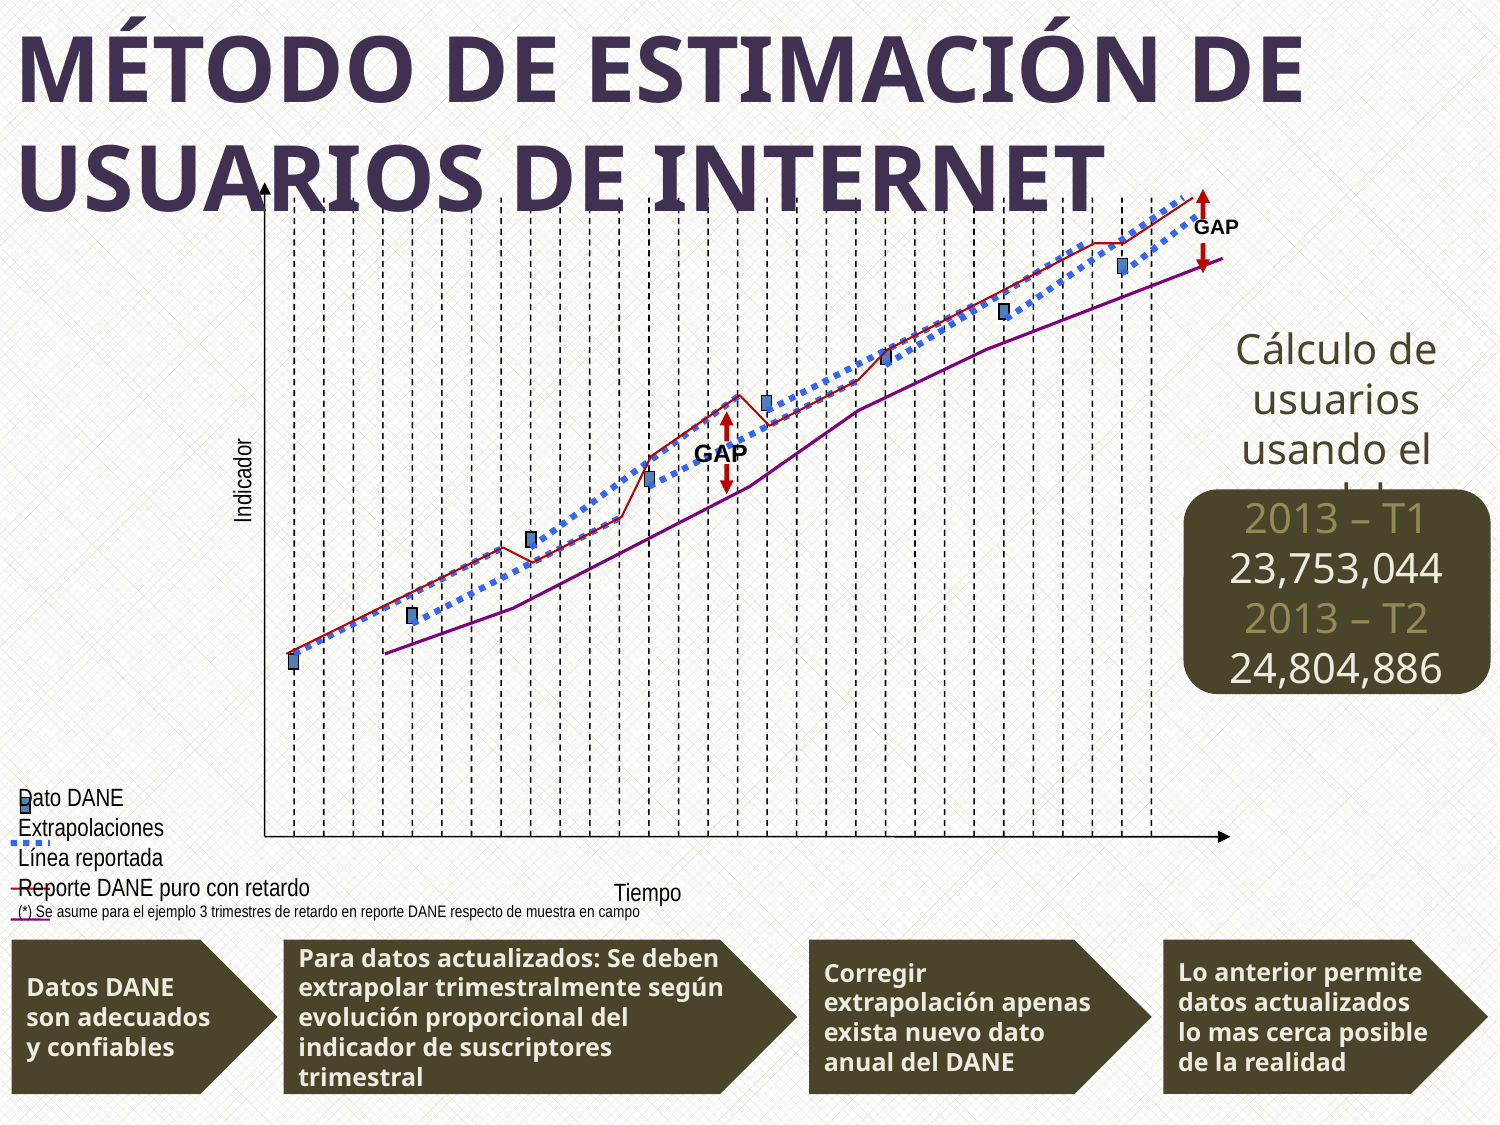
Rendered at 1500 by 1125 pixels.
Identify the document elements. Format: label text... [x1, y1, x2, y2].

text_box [10, 181, 1263, 976]
text_box Método de estimación de usuarios de internet [0, 2, 1500, 238]
text_box Lo anterior permite datos actualizados lo mas cerca posible de la realidad [1161, 937, 1491, 1097]
text_box Datos DANE son adecuados y confiables [9, 983, 280, 1097]
text_box Cálculo de usuarios usando el modelo [1267, 315, 1500, 531]
text_box 2013 – T1 23,753,044 2013 – T2 24,804,886 [1267, 487, 1493, 697]
text_box Corregir extrapolación apenas exista nuevo dato anual del DANE [806, 984, 1154, 1097]
text_box Para datos actualizados: Se deben extrapolar trimestralmente según evolución proporcional del indicador de suscriptores trimestral [281, 984, 800, 1097]
